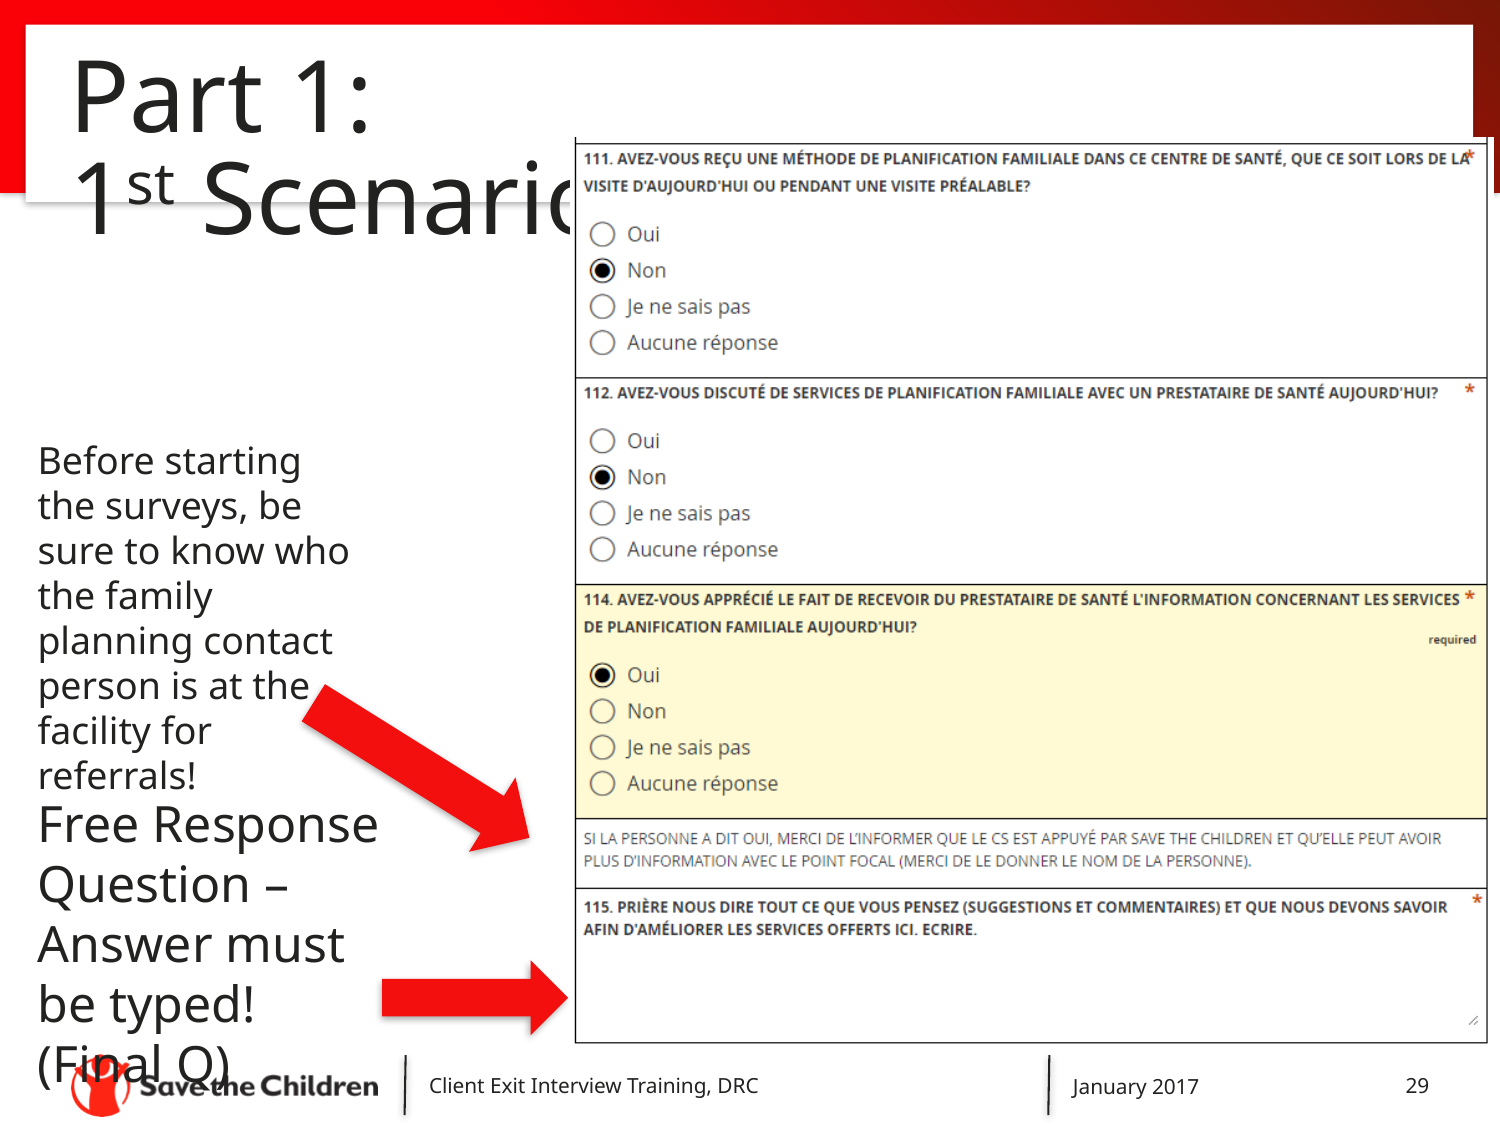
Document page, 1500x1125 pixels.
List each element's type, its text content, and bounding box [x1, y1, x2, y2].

text_box [301, 683, 531, 853]
picture [570, 137, 1495, 1047]
text_box [381, 959, 565, 1036]
text_box Before starting the surveys, be sure to know who the family planning contact person is at the facility for referrals! [37, 437, 360, 798]
text_box Free Response Question – Answer must be typed! (Final Q) [37, 792, 382, 1093]
footer Client Exit Interview Training, DRC [414, 1056, 1042, 1117]
slide_number 29 [1317, 1056, 1445, 1117]
picture [71, 1093, 378, 1117]
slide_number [1057, 1056, 1317, 1117]
title Part 1: 1st Scenario [69, 50, 1429, 273]
